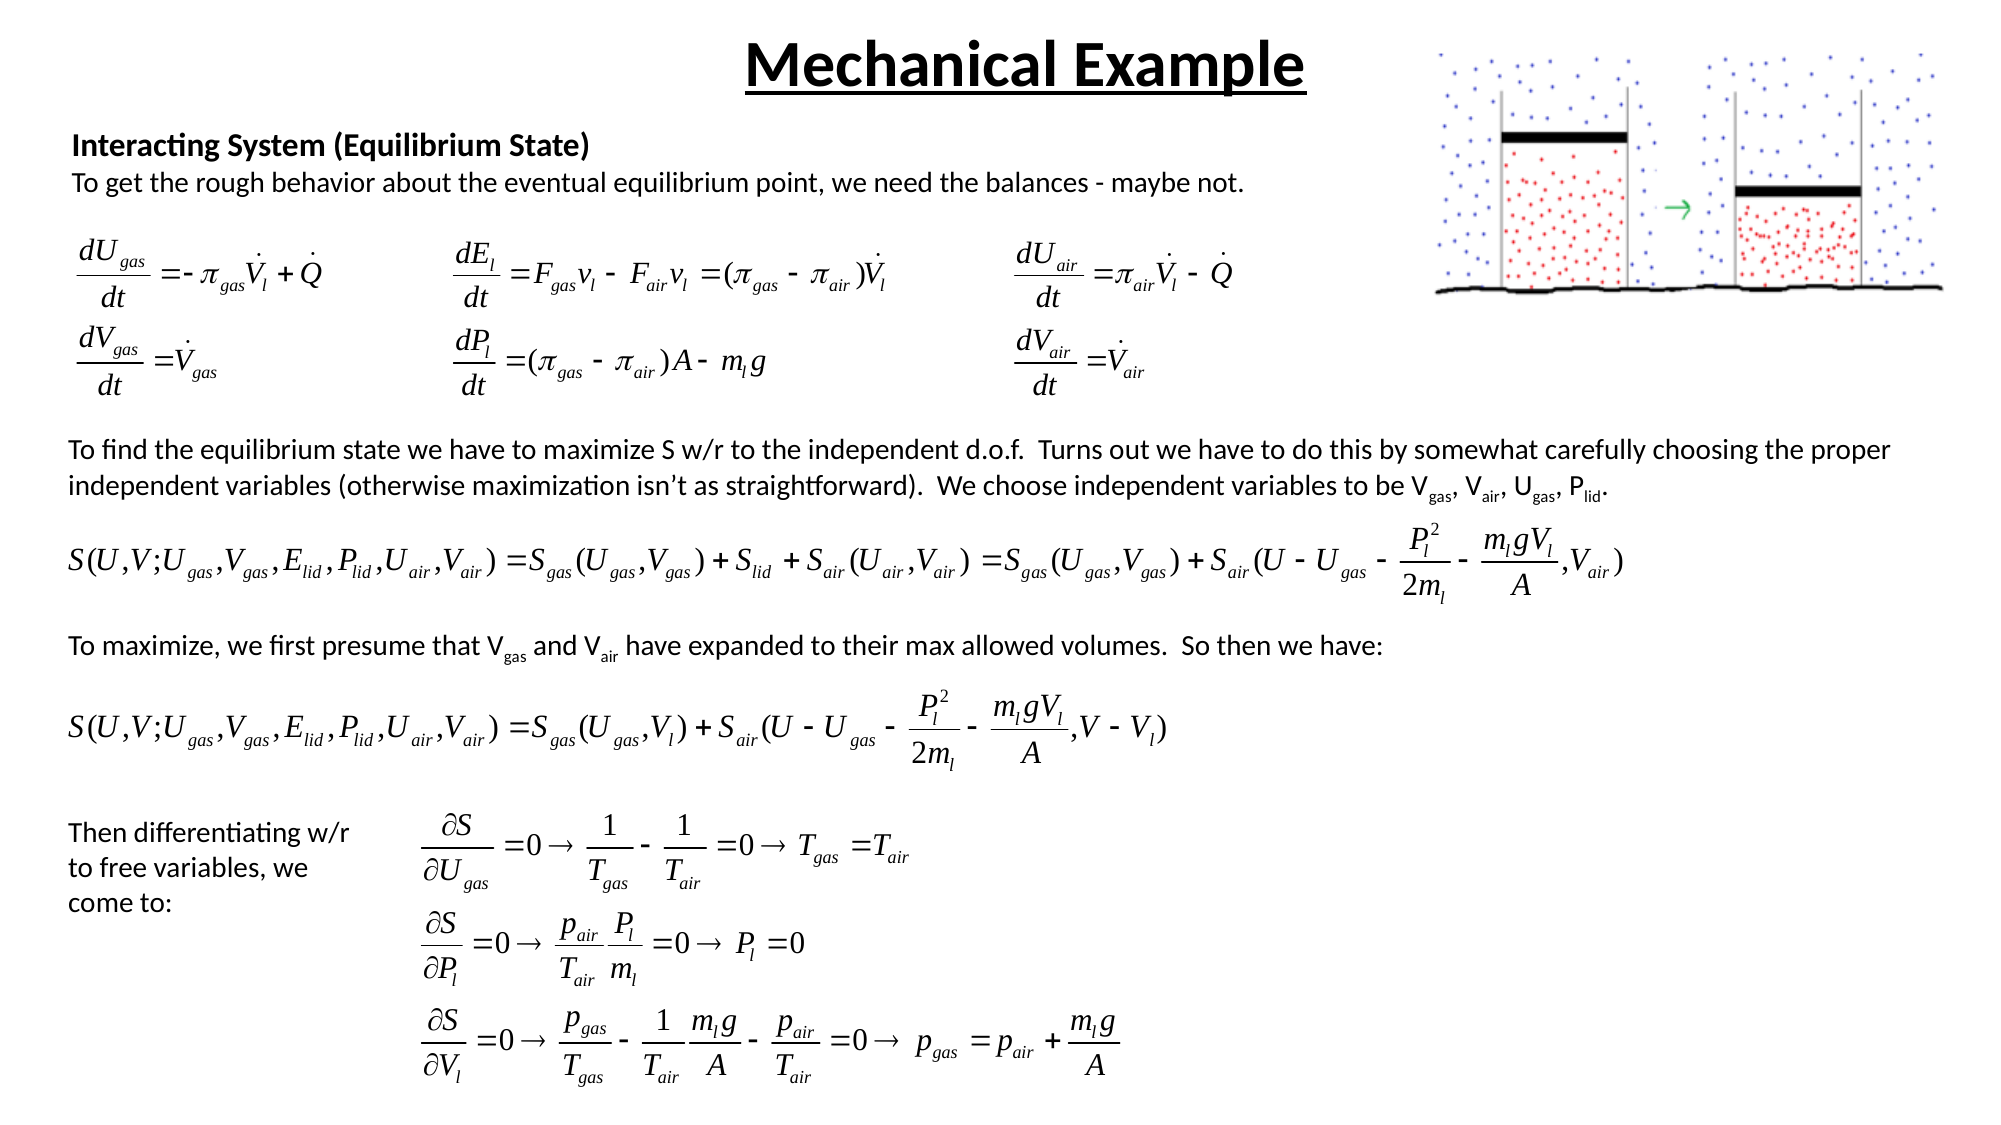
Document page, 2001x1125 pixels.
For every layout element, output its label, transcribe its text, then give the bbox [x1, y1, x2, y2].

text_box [62, 513, 1630, 611]
picture [1411, 21, 1966, 325]
text_box Then differentiating w/r to free variables, we come to: [53, 805, 375, 926]
text_box To maximize, we first presume that Vgas and Vair have expanded to their max allowed volumes. So then we have: [53, 618, 1412, 674]
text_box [416, 805, 1126, 1096]
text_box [71, 230, 1239, 401]
text_box Interacting System (Equilibrium State) To get the rough behavior about the eventual equilibrium point, we need the balances - maybe not. [56, 115, 1326, 206]
text_box Mechanical Example [686, 21, 1365, 109]
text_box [62, 680, 1175, 779]
text_box To find the equilibrium state we have to maximize S w/r to the independent d.o.f. Turns out we have to do this by somewhat carefully choosing the proper independent variables (otherwise maximization isn’t as straightforward). We choose independent variables to be Vgas, Vair, Ugas, Plid. [53, 423, 1927, 513]
